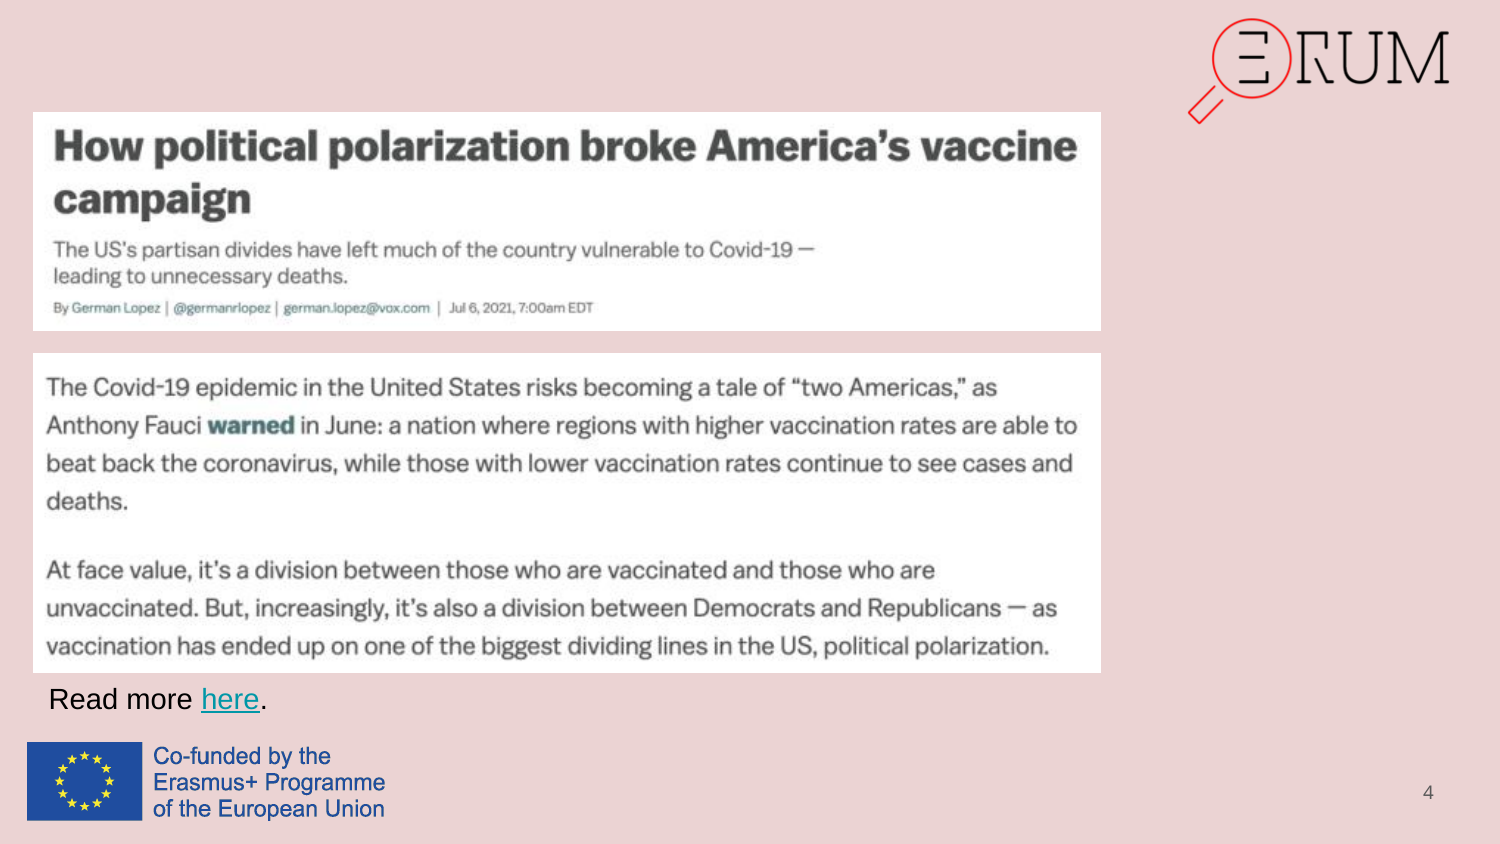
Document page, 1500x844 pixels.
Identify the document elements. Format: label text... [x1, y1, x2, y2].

picture [32, 112, 1101, 331]
picture [27, 742, 385, 821]
picture [1136, 0, 1500, 137]
picture [32, 353, 1101, 673]
slide_number 4 [1358, 761, 1449, 826]
text_box Read more here. [33, 681, 284, 723]
